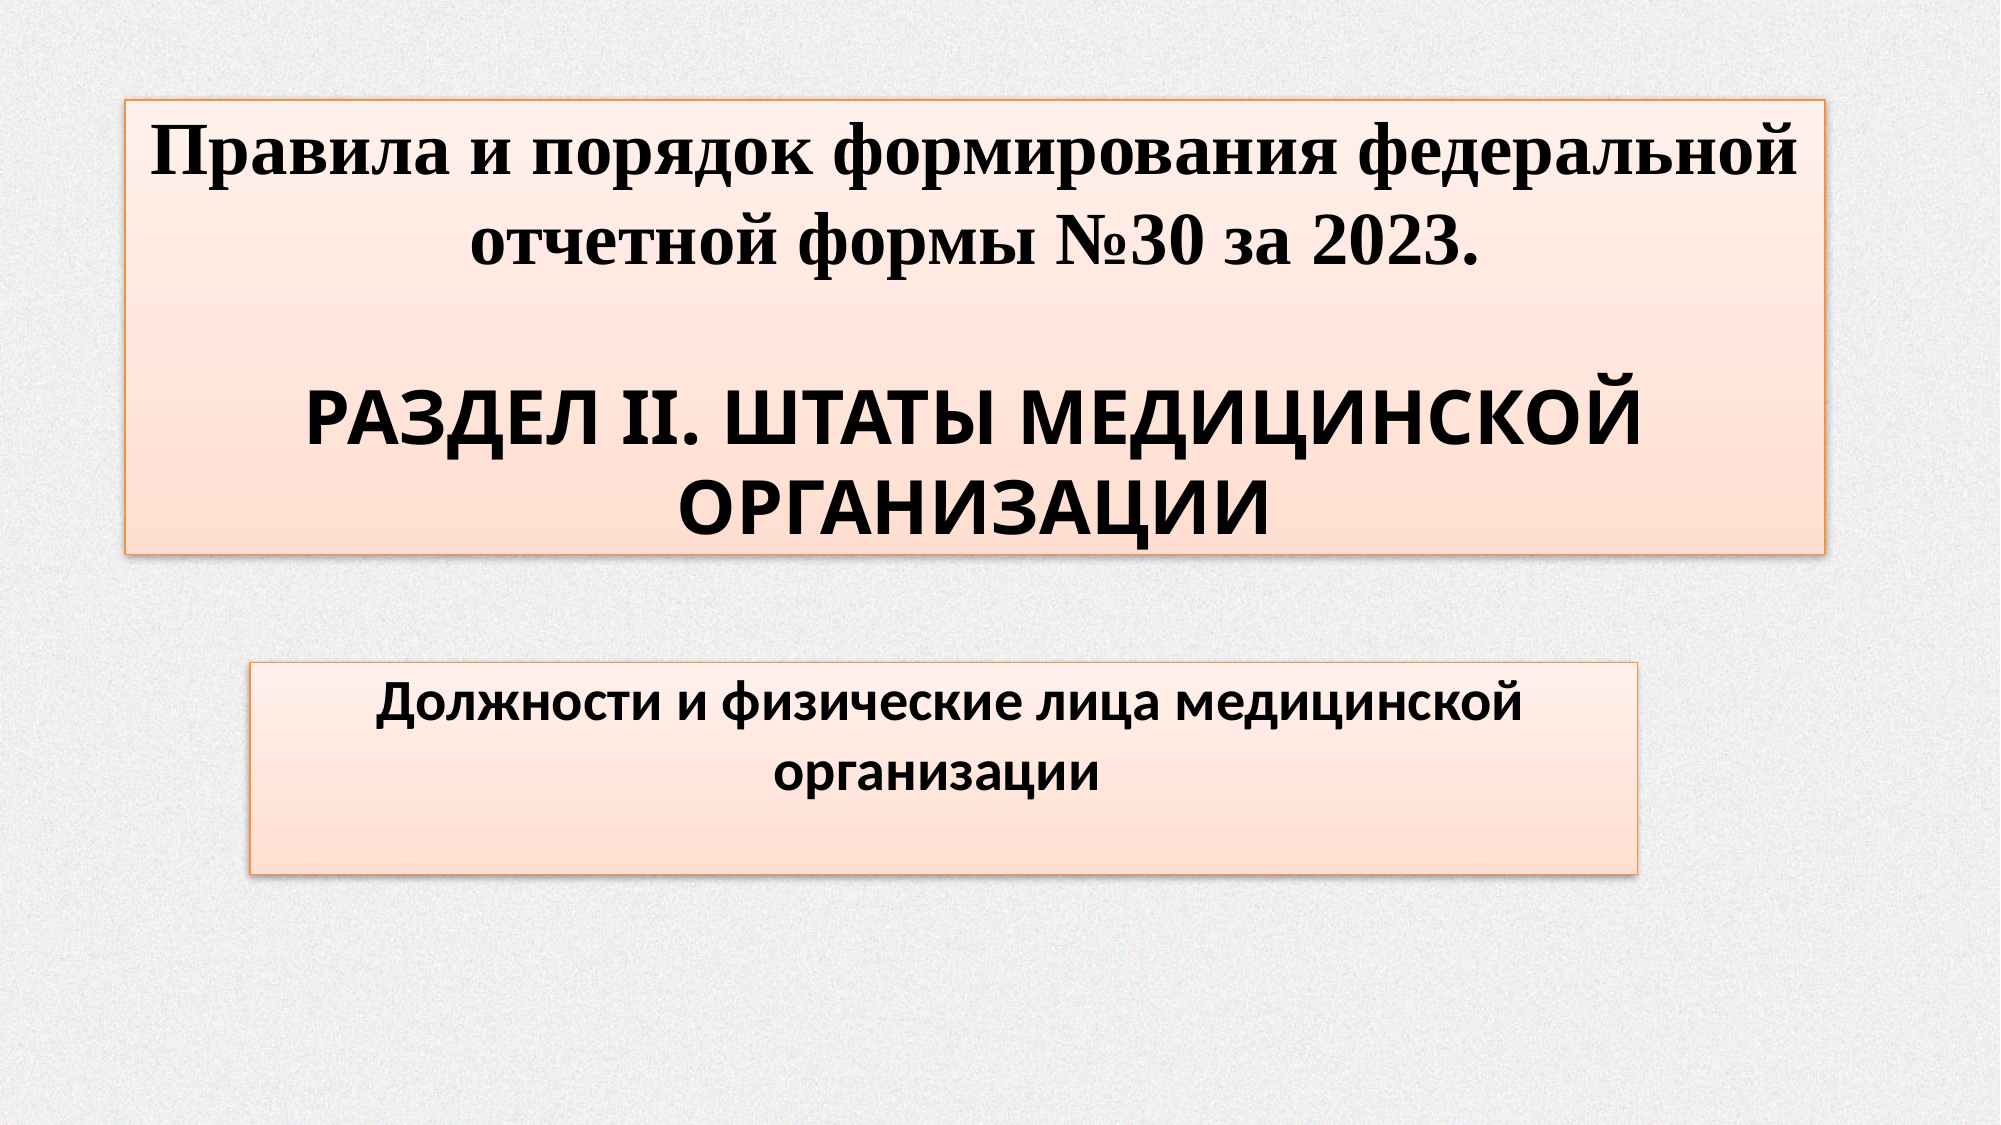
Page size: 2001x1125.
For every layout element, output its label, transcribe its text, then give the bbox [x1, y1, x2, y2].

title Правила и порядок формирования федеральной отчетной формы №30 за 2023. РАЗДЕЛ II. ШТАТЫ МЕДИЦИНСКОЙ ОРГАНИЗАЦИИ [124, 99, 1826, 555]
subtitle Должности и физические лица медицинской организации [249, 662, 1638, 875]
picture [0, 0, 2000, 1125]
